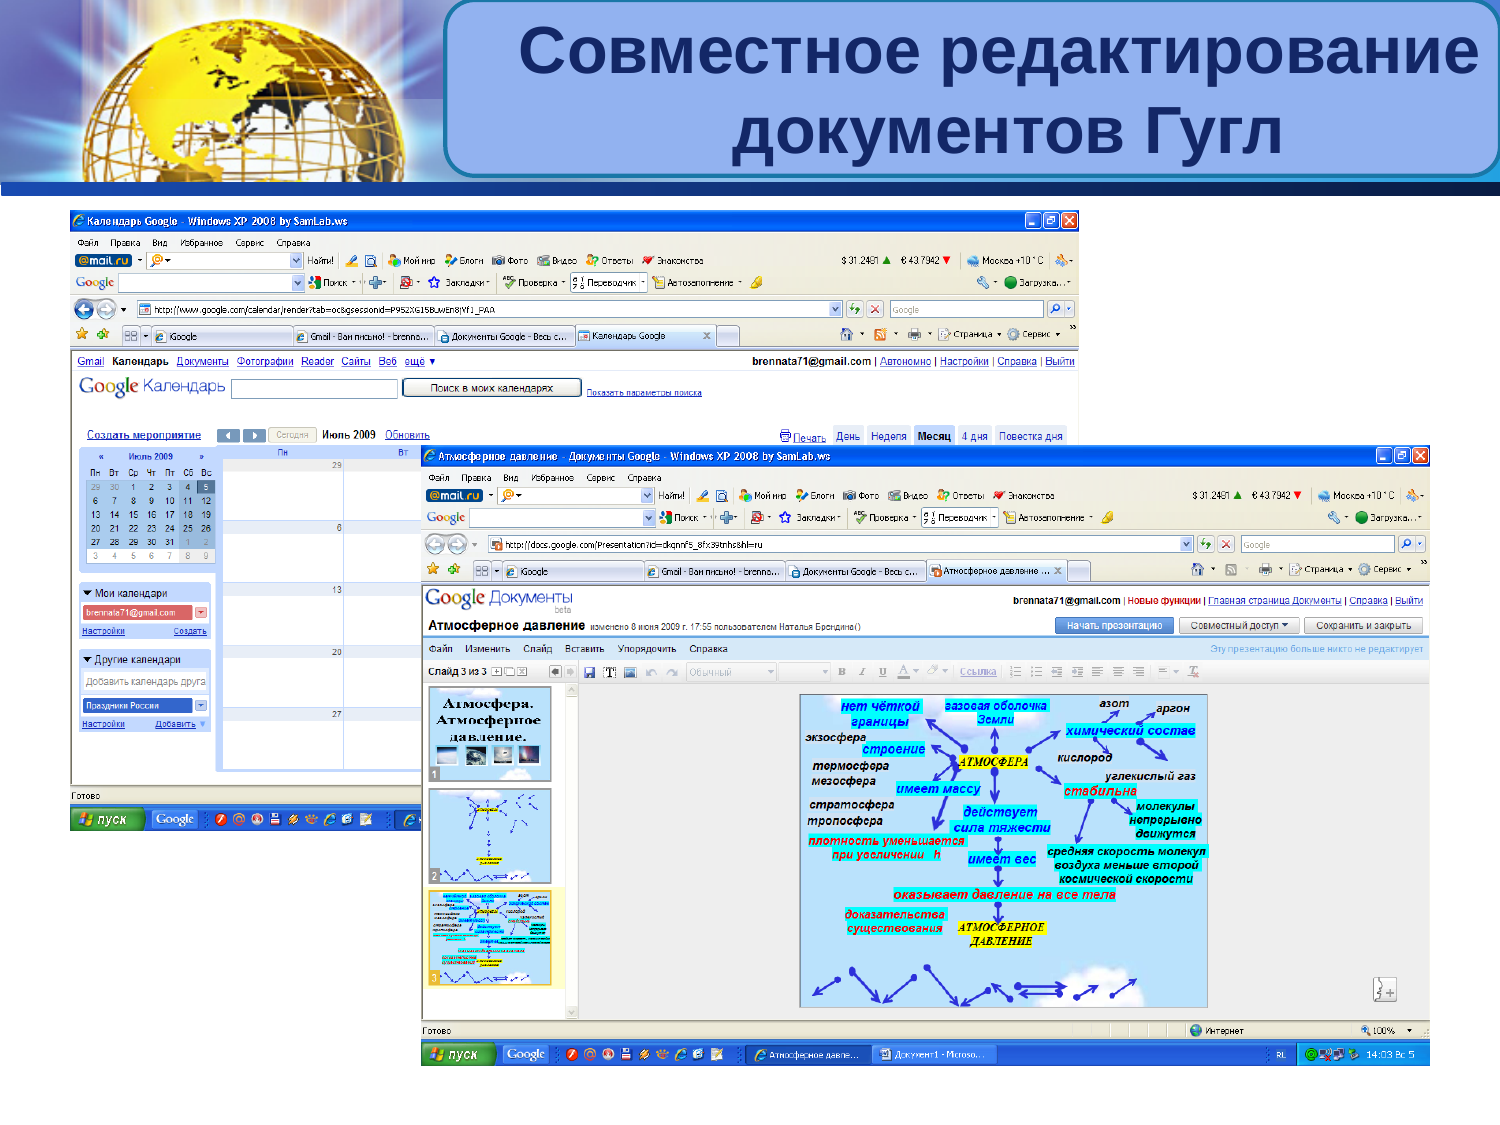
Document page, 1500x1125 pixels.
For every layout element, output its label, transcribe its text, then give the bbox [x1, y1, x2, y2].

picture [0, 0, 445, 185]
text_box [445, 0, 1500, 177]
text_box [298, 99, 412, 183]
text_box Совместная работа [429, 99, 441, 183]
picture [70, 210, 1430, 1066]
